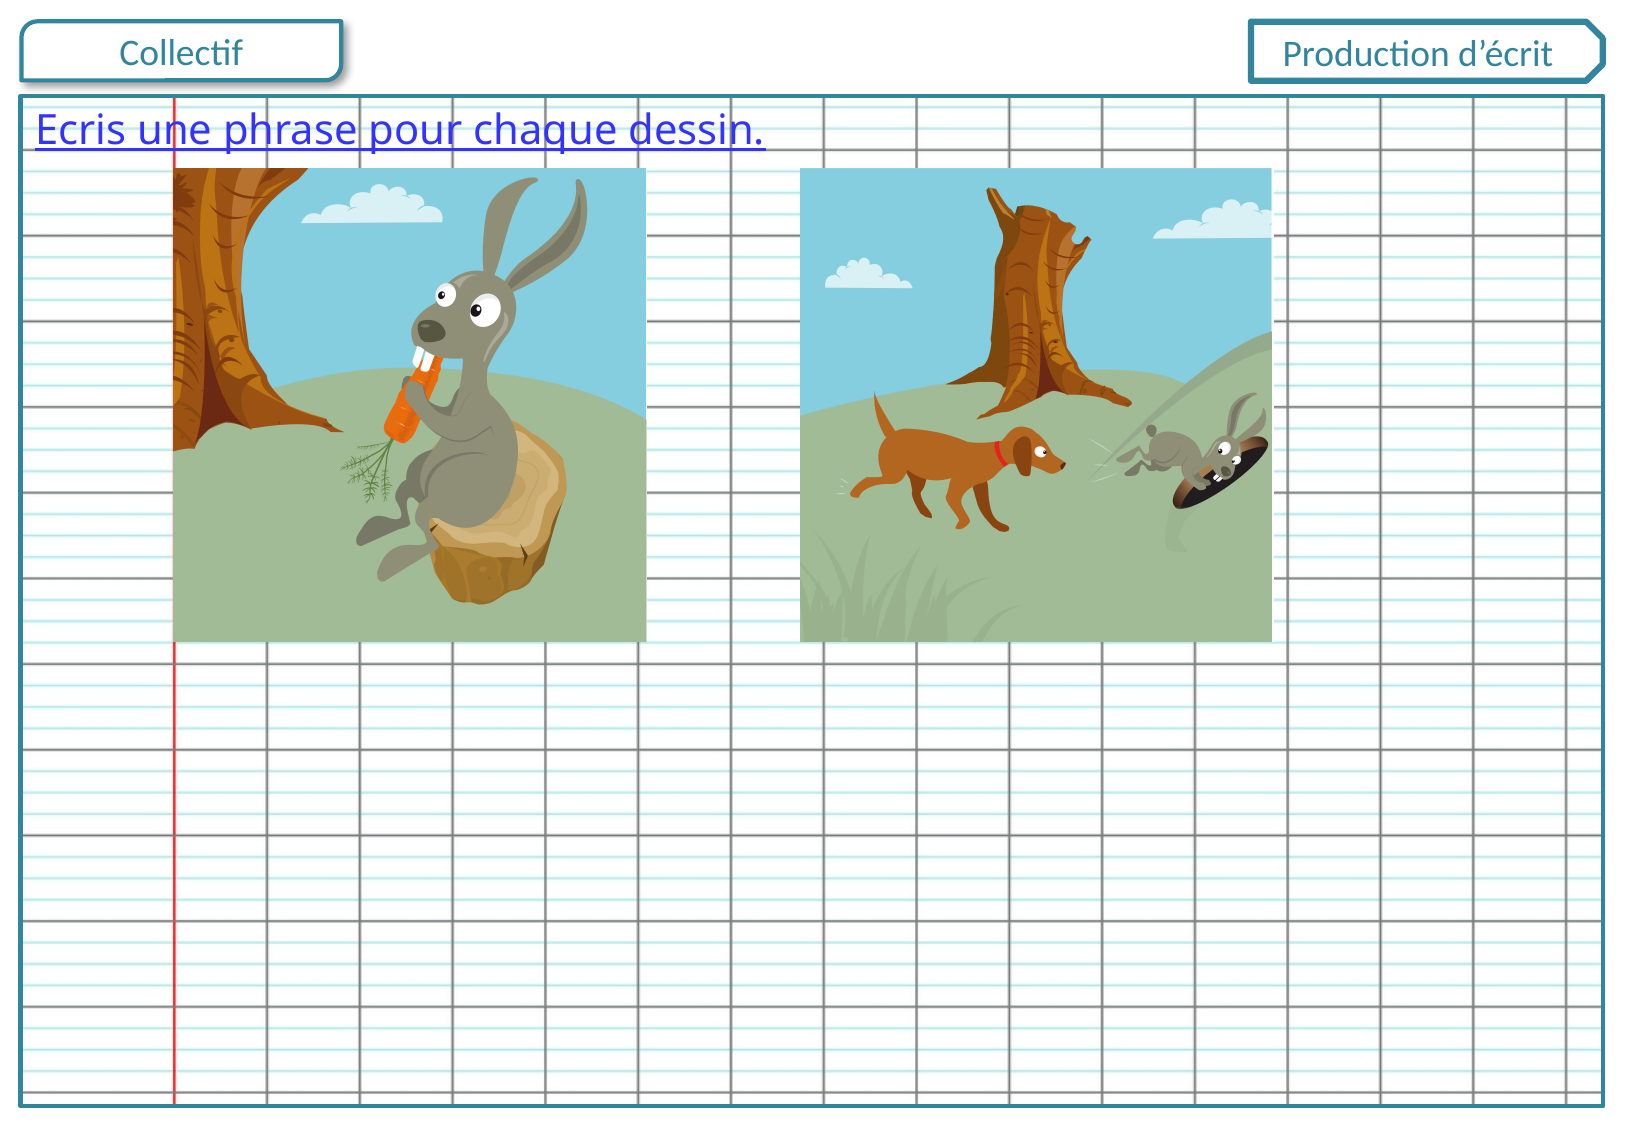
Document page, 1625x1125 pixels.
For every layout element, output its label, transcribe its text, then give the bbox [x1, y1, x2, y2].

picture [799, 168, 1274, 643]
picture [173, 168, 648, 643]
list Production d’écrit [1251, 21, 1585, 81]
list Ecris une phrase pour chaque dessin. [18, 94, 1605, 1108]
